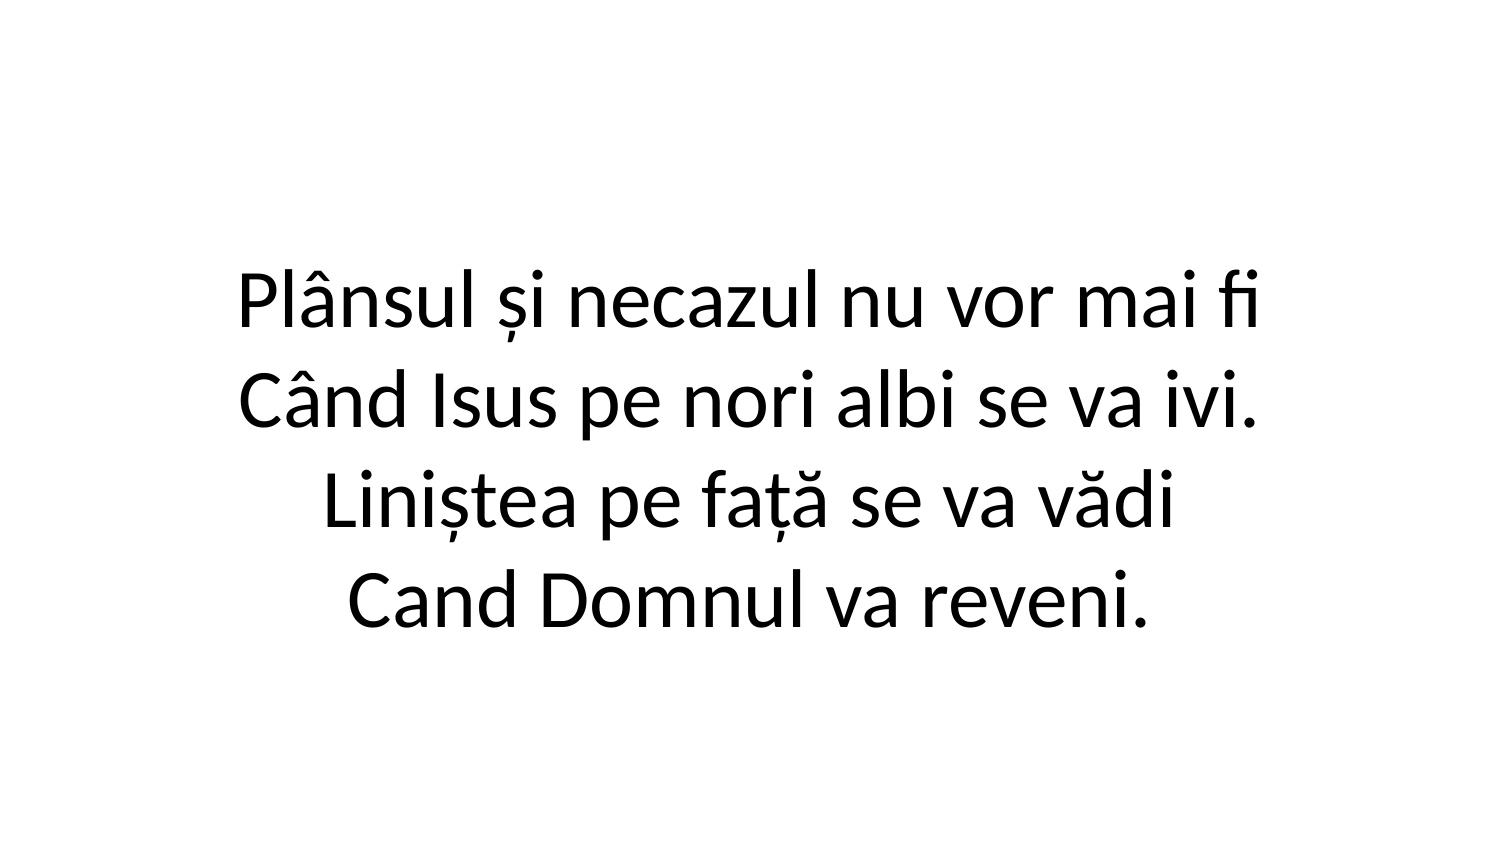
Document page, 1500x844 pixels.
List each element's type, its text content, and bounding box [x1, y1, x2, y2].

text_box Plânsul și necazul nu vor mai fi Când Isus pe nori albi se va ivi. Liniștea pe față se va vădi Cand Domnul va reveni. [221, 192, 1279, 652]
